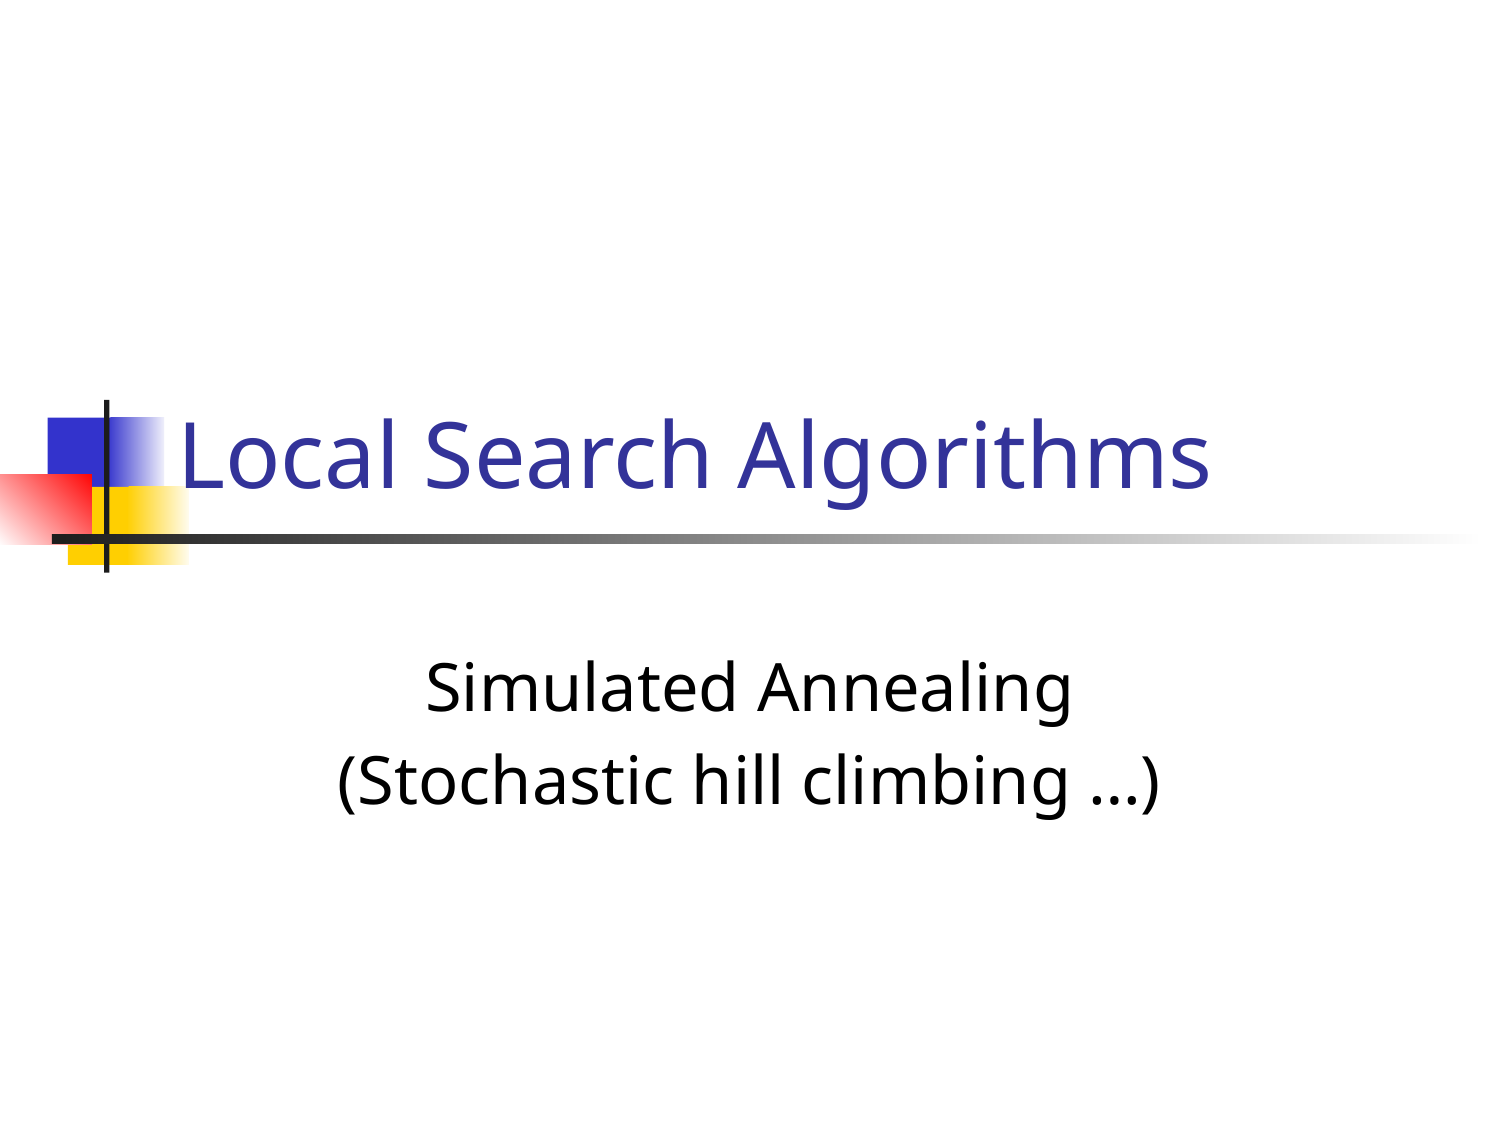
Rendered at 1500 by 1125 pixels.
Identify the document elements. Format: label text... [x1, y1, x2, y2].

title Local Search Algorithms [162, 274, 1438, 516]
subtitle Simulated Annealing (Stochastic hill climbing …) [224, 637, 1276, 926]
